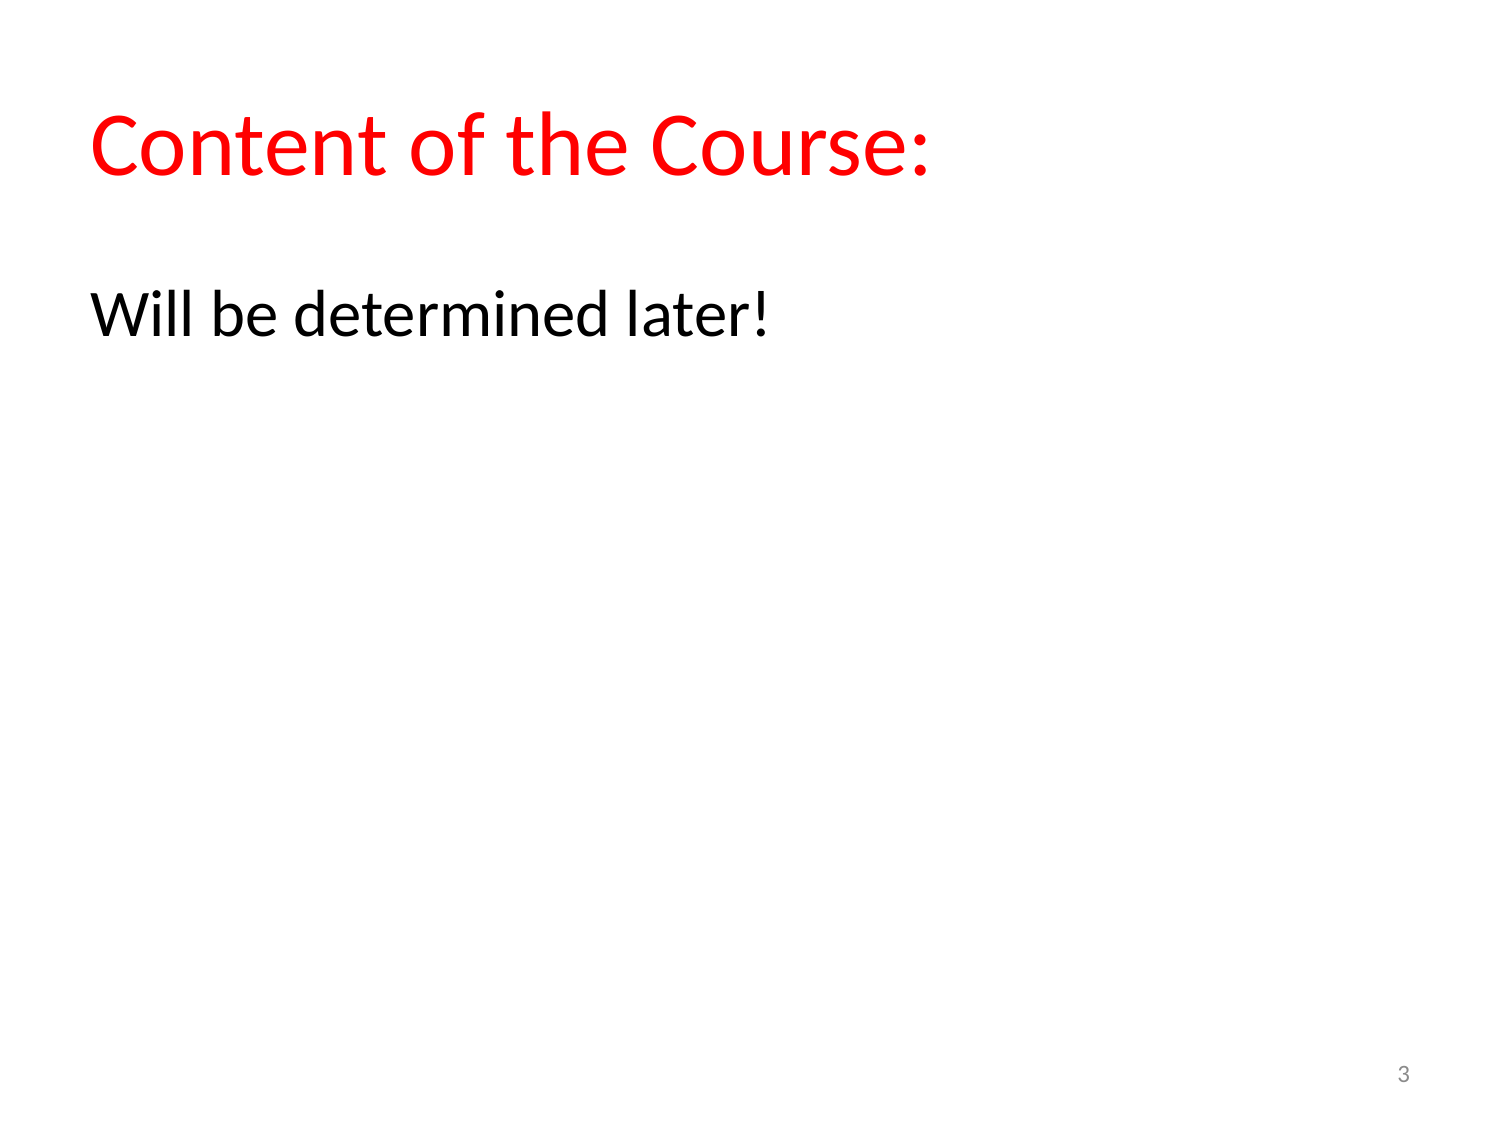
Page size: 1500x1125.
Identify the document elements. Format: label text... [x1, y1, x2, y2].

slide_number 3 [1074, 1042, 1425, 1103]
list Will be determined later! [75, 262, 1425, 1005]
title Content of the Course: [75, 45, 1425, 233]
